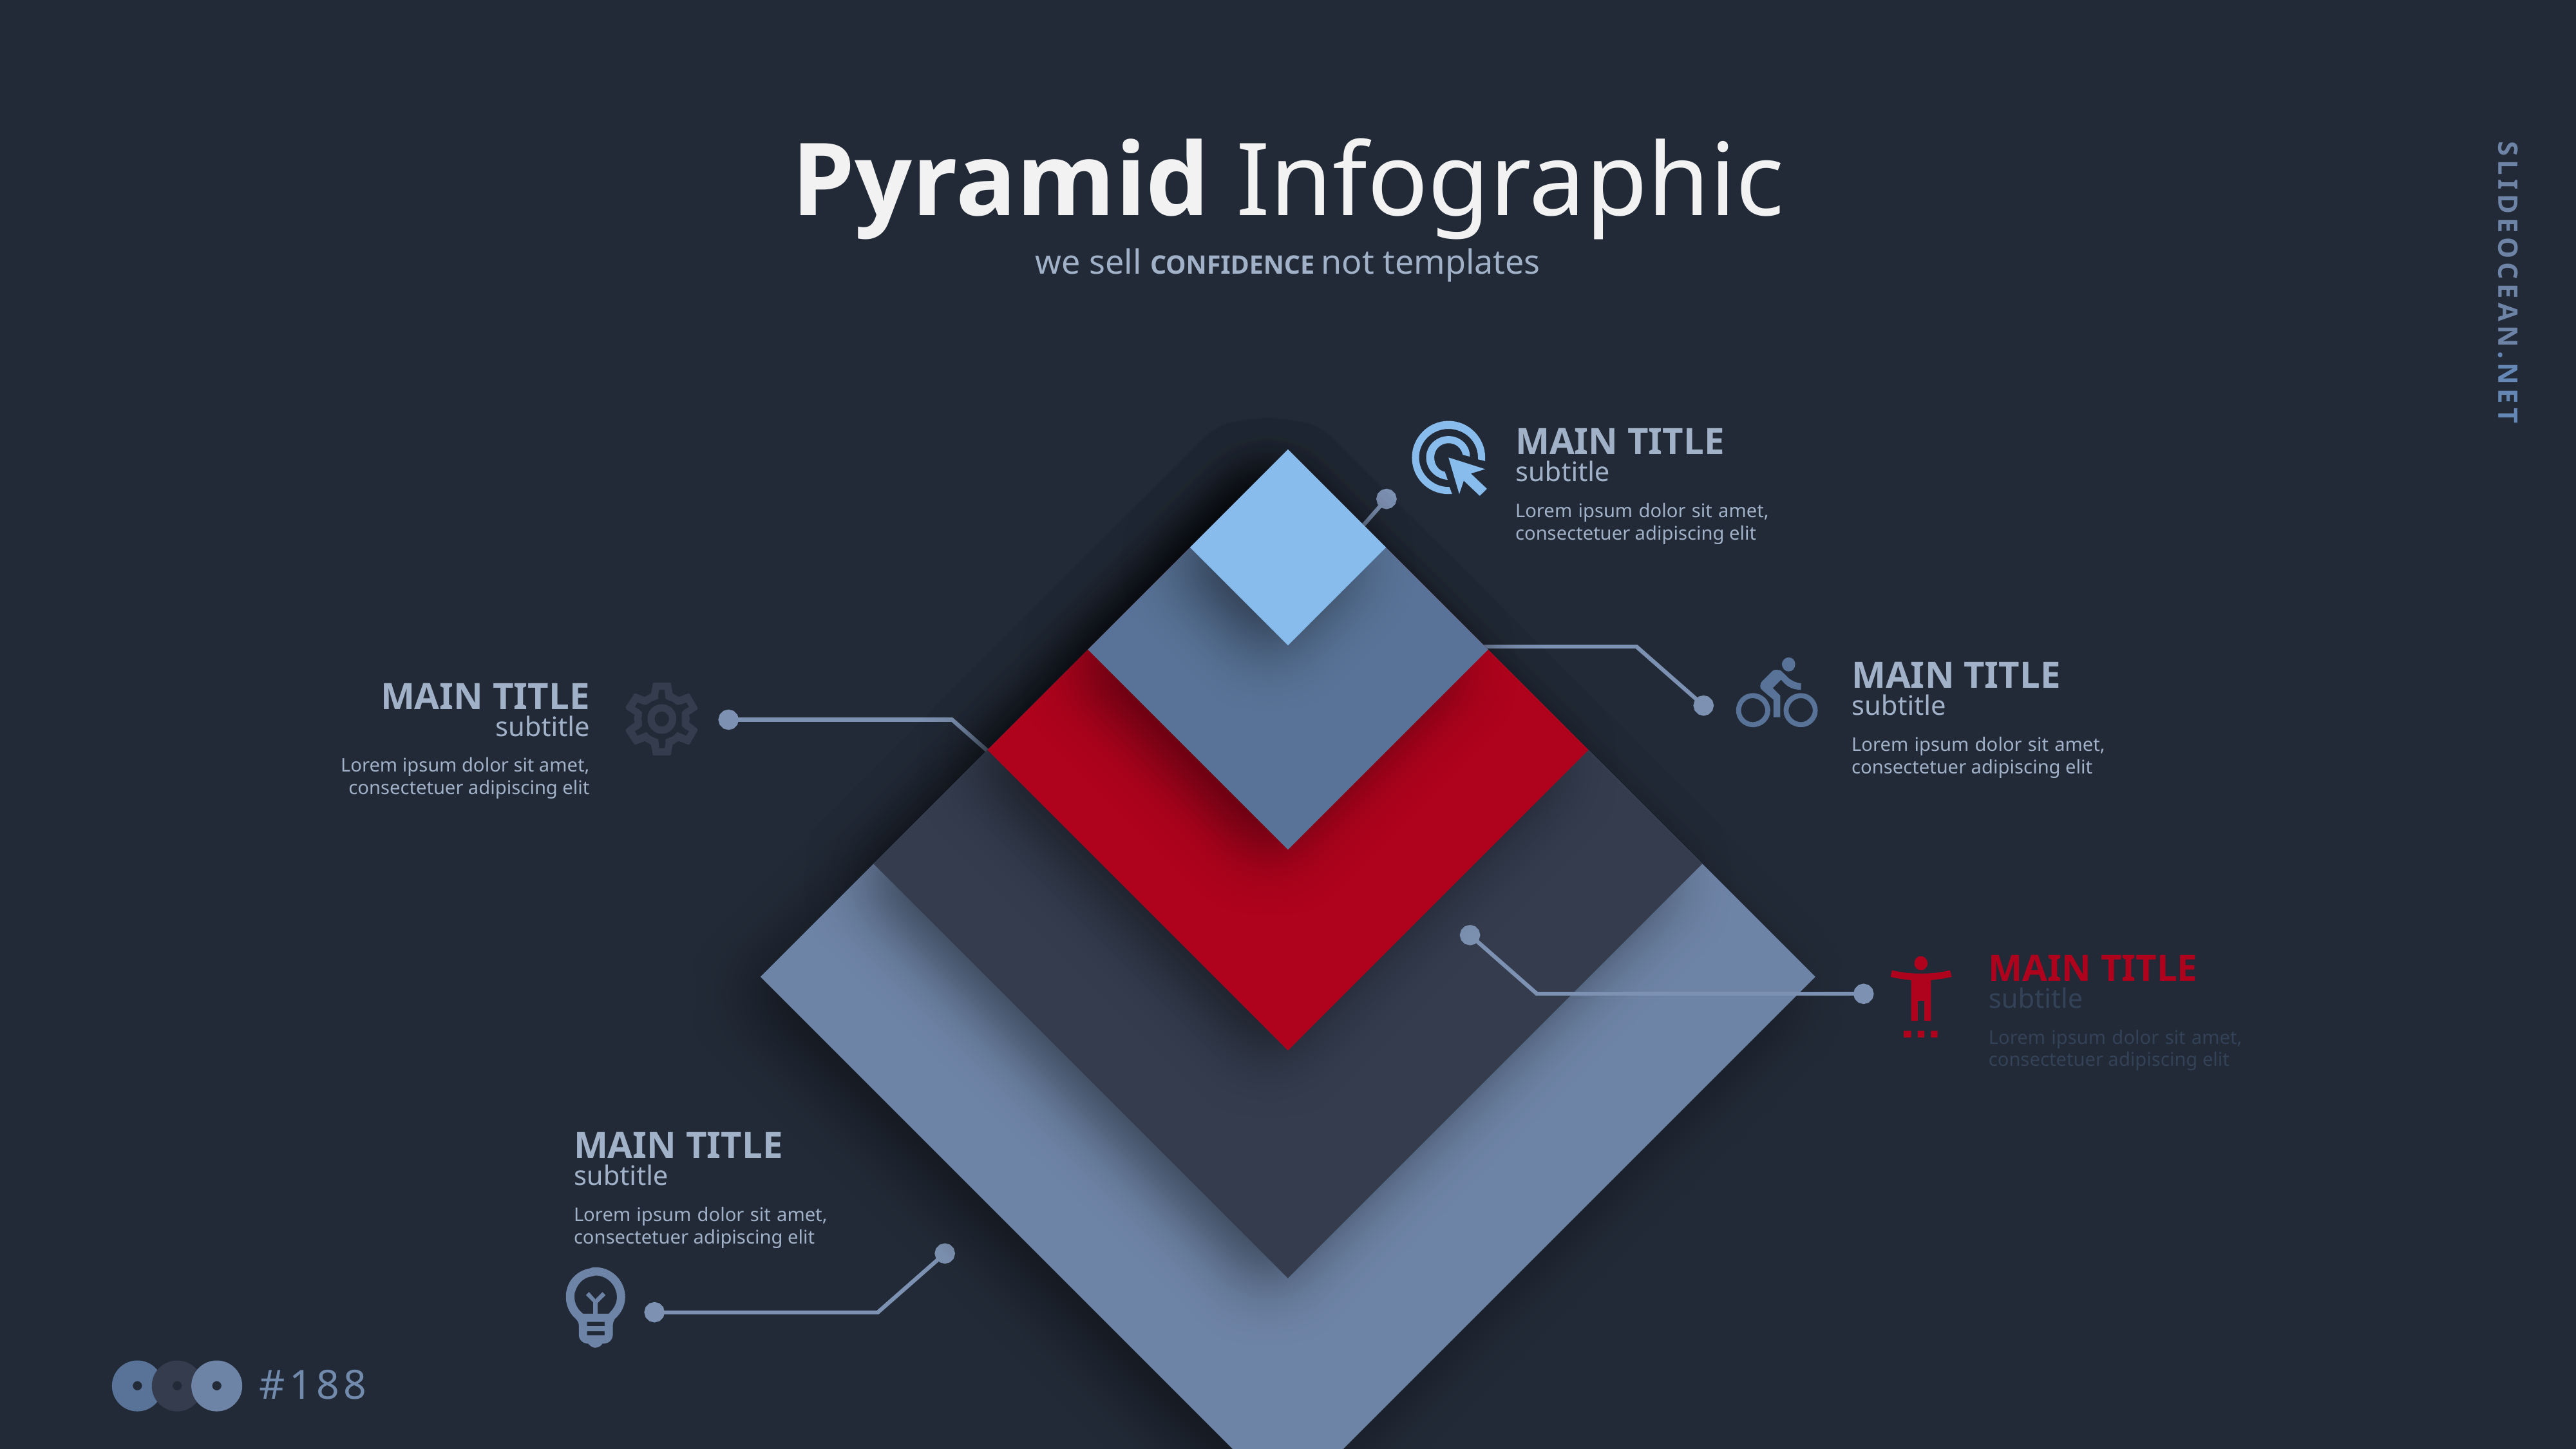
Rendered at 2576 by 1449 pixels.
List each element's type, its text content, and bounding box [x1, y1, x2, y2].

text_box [326, 667, 600, 804]
text_box [1086, 554, 1482, 851]
text_box [1188, 448, 1368, 647]
text_box [1783, 693, 1818, 728]
text_box Pyramid Infographic [782, 110, 1794, 241]
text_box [1464, 930, 1869, 999]
text_box [1412, 421, 1486, 495]
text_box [1408, 641, 1709, 711]
text_box [1448, 457, 1487, 496]
text_box [1931, 1030, 1938, 1037]
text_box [1842, 646, 2116, 783]
text_box [1760, 670, 1801, 717]
text_box [1914, 956, 1928, 971]
text_box [1904, 1030, 1911, 1037]
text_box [723, 714, 1025, 784]
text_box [1506, 413, 1779, 550]
text_box [872, 793, 1568, 1280]
text_box we sell CONFIDENCE not templates [1026, 241, 1550, 285]
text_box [1978, 939, 2253, 1076]
text_box [759, 907, 1794, 1449]
text_box [1781, 657, 1795, 672]
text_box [1327, 493, 1392, 567]
text_box [1696, 871, 1770, 930]
text_box [1890, 970, 1952, 1021]
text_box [564, 1116, 838, 1253]
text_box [564, 1267, 626, 1349]
text_box [625, 682, 698, 756]
text_box [1736, 693, 1770, 728]
text_box [1019, 692, 1590, 1052]
text_box #188 [259, 1359, 411, 1408]
text_box [1917, 1030, 1925, 1037]
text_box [649, 1248, 950, 1318]
text_box [1475, 757, 1704, 930]
